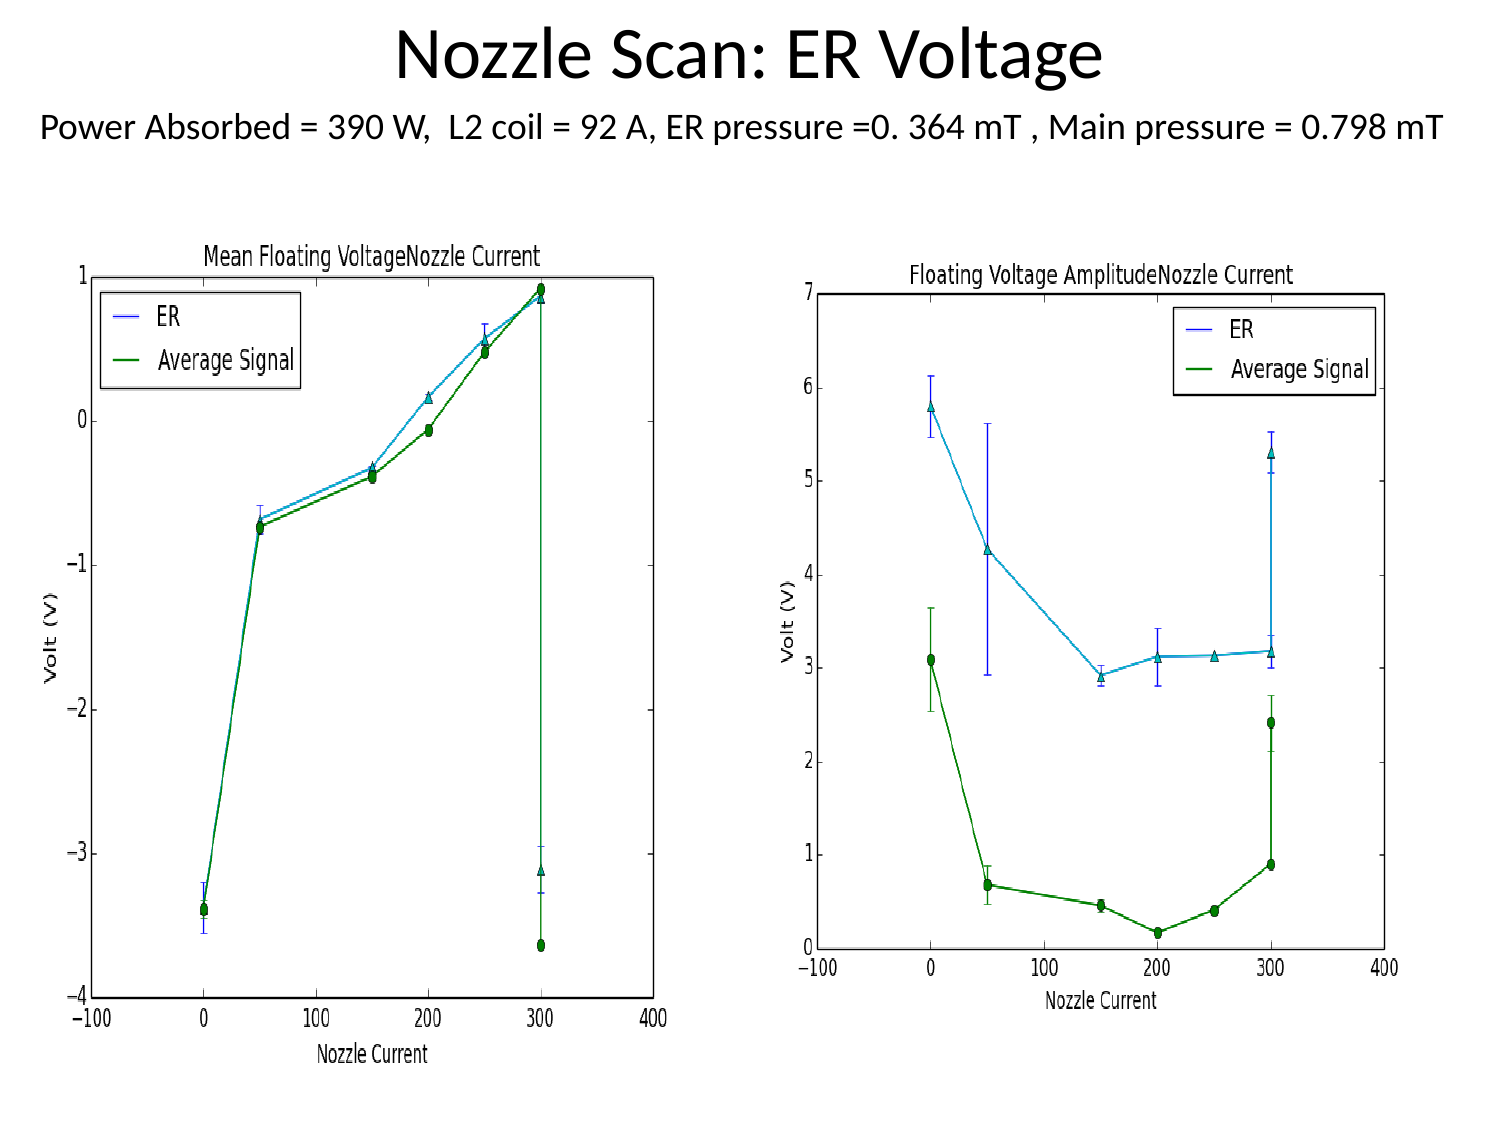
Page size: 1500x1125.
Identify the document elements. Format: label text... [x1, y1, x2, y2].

text_box Power Absorbed = 390 W, L2 coil = 92 A, ER pressure =0. 364 mT , Main pressure = 0.798 mT [24, 94, 1500, 155]
title Nozzle Scan: ER Voltage [75, 0, 1425, 94]
picture [0, 187, 1457, 1088]
